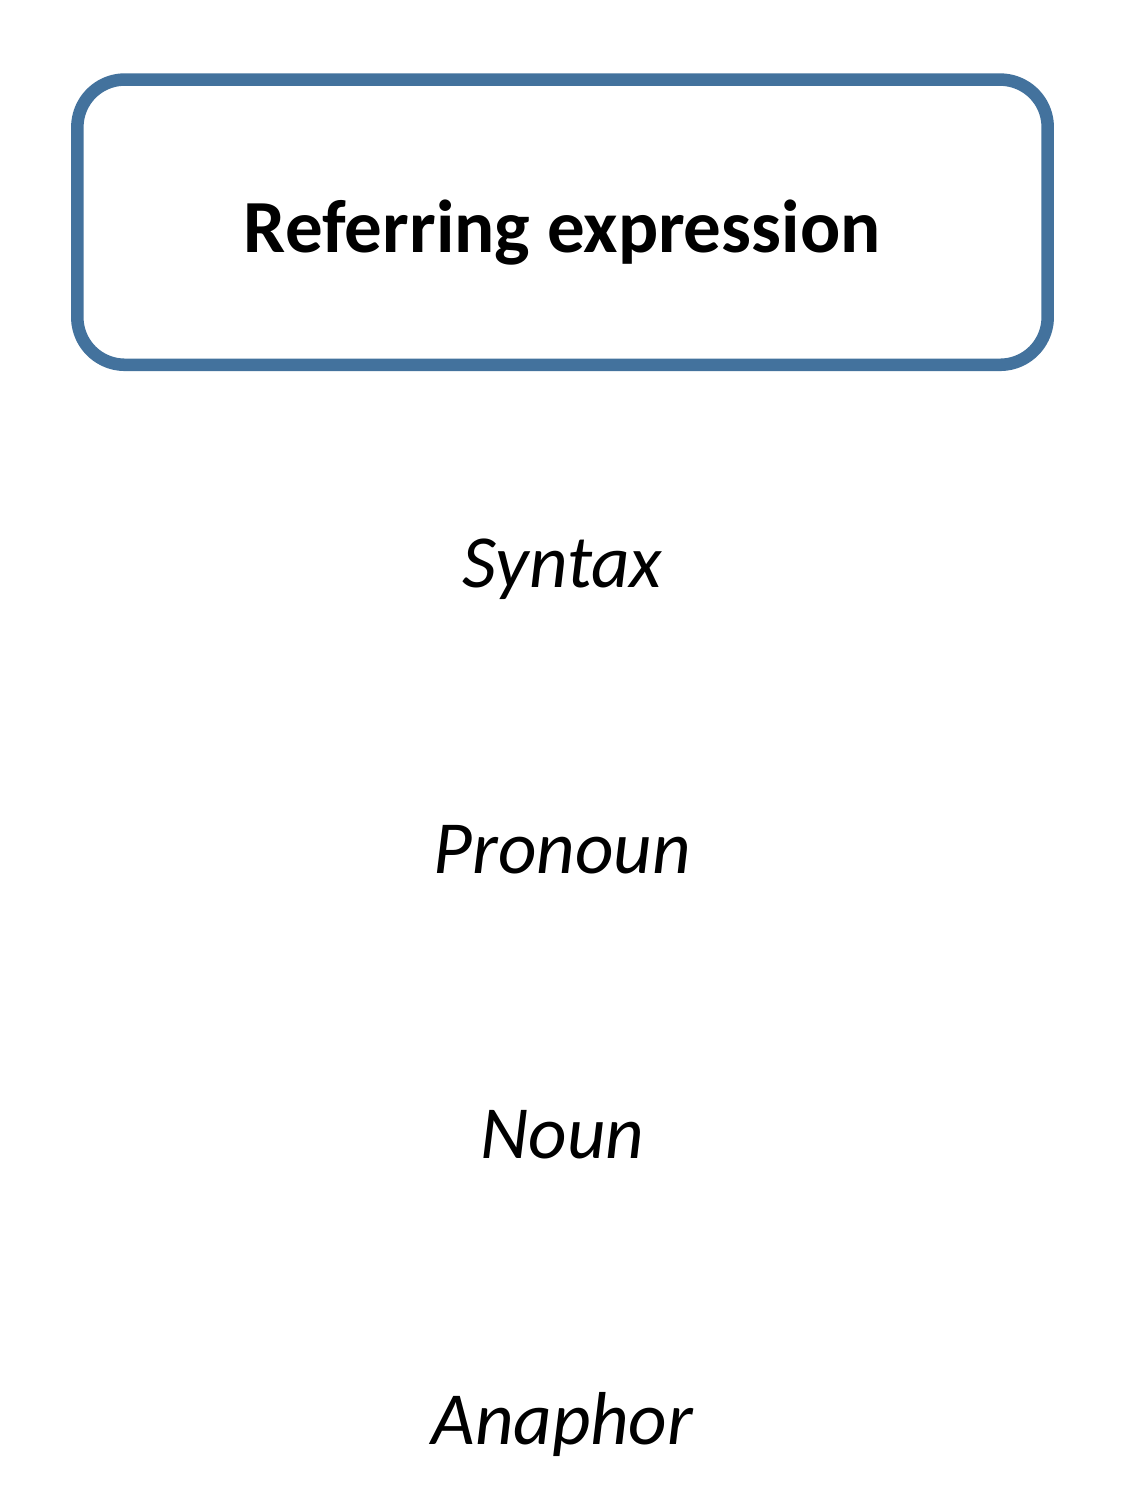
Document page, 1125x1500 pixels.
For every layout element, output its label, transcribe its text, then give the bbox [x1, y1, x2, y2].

text_box Referring expression [76, 78, 1049, 366]
list Syntax Pronoun Noun Anaphor [77, 399, 1048, 1352]
